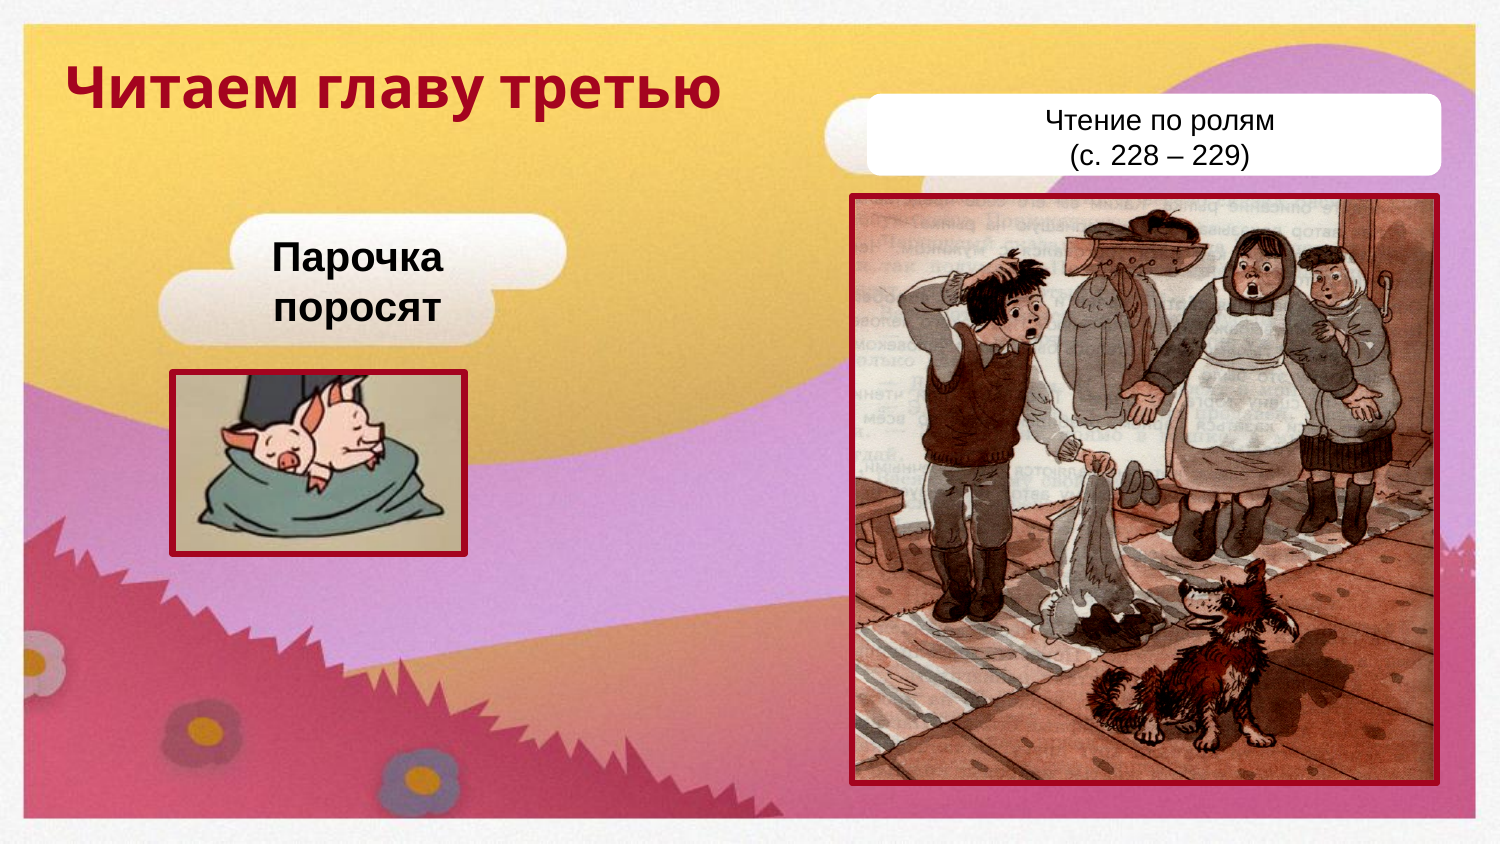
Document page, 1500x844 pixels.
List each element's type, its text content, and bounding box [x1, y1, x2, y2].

text_box Читаем главу третью [23, 23, 764, 135]
picture [0, 0, 1500, 844]
text_box Чтение по ролям (с. 228 – 229) [867, 93, 1453, 179]
text_box Парочка поросят [234, 222, 481, 338]
